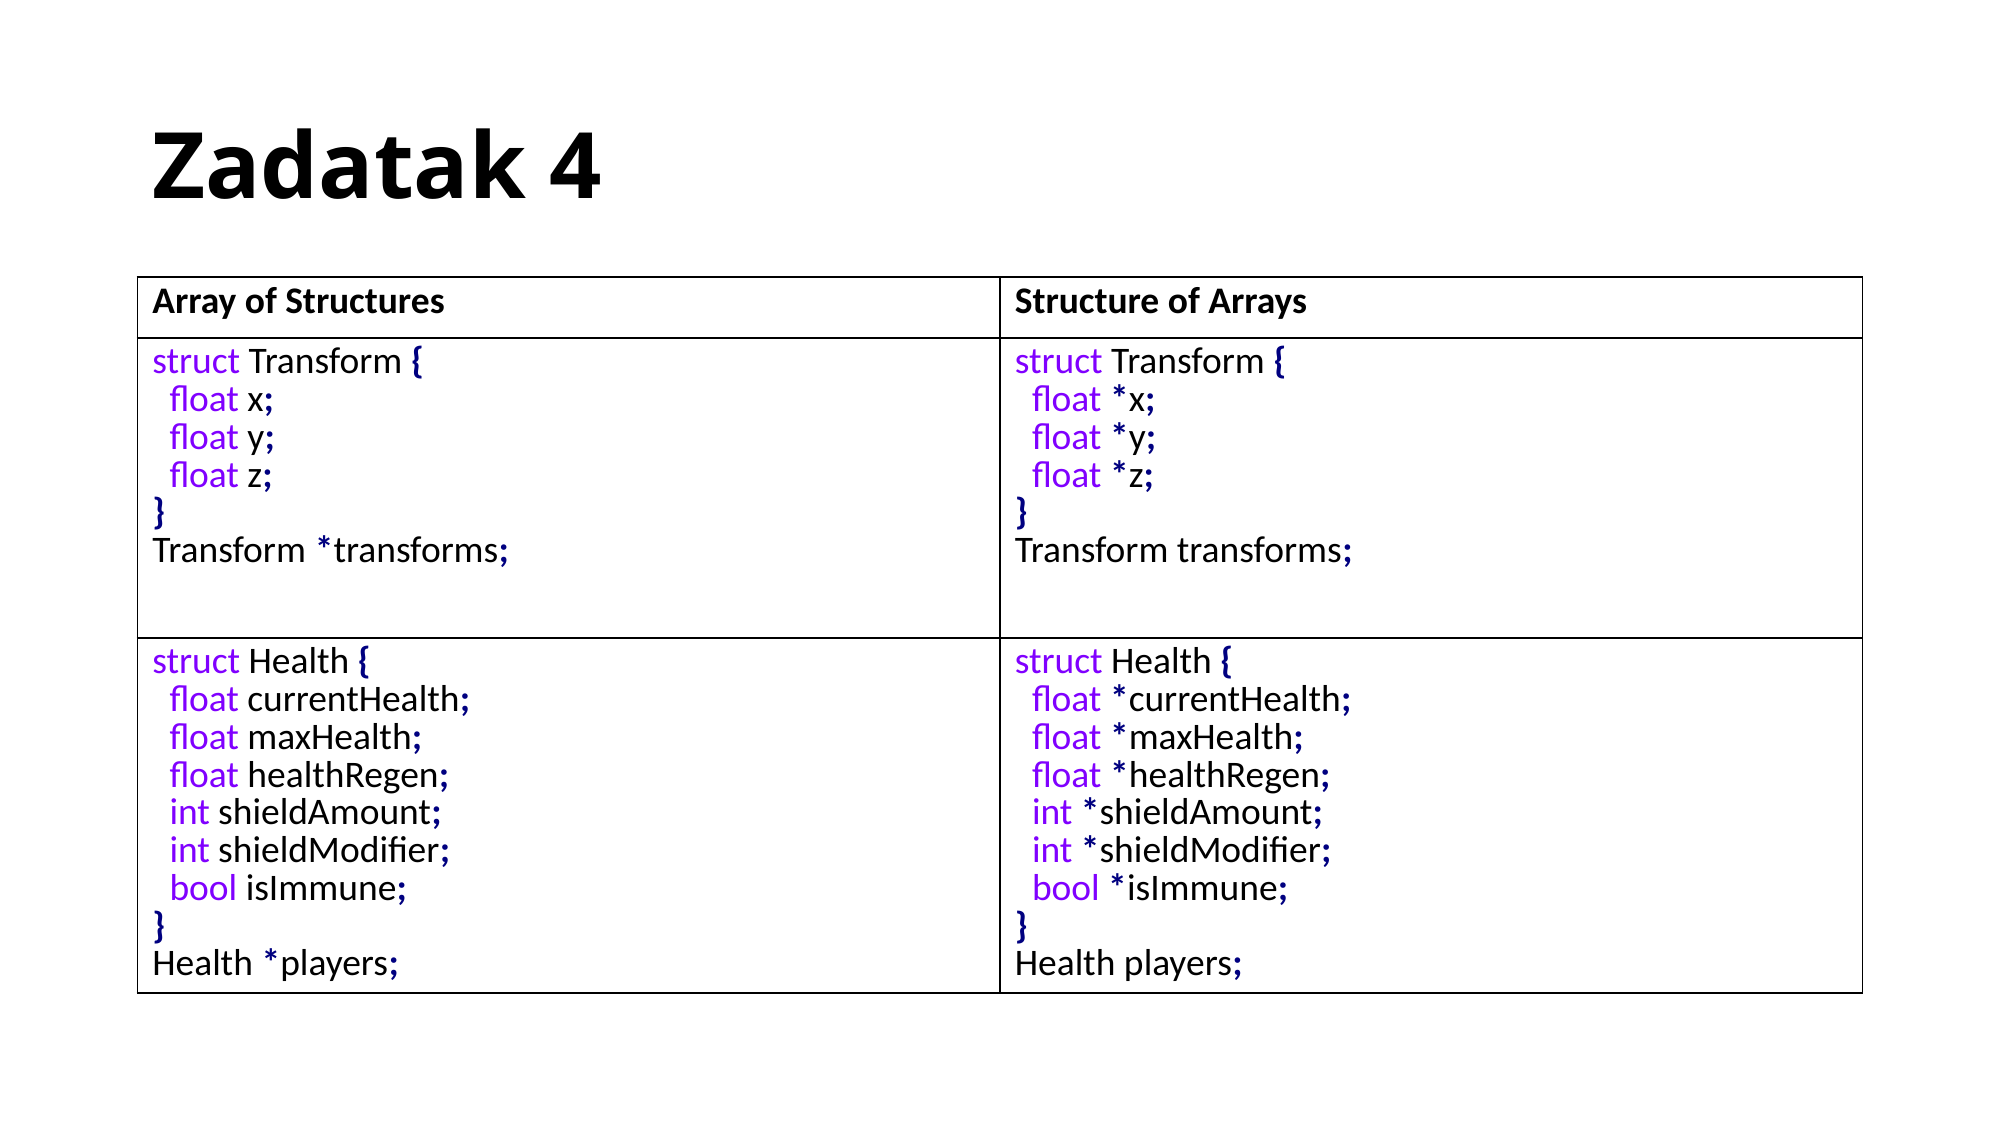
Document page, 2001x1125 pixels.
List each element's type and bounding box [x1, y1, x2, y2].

table_cell [1001, 339, 1862, 637]
table_header [138, 278, 999, 337]
table_cell [138, 339, 999, 637]
title [137, 59, 1863, 276]
table_header [1001, 278, 1862, 337]
table_cell [1001, 639, 1862, 992]
table_cell [138, 639, 999, 992]
